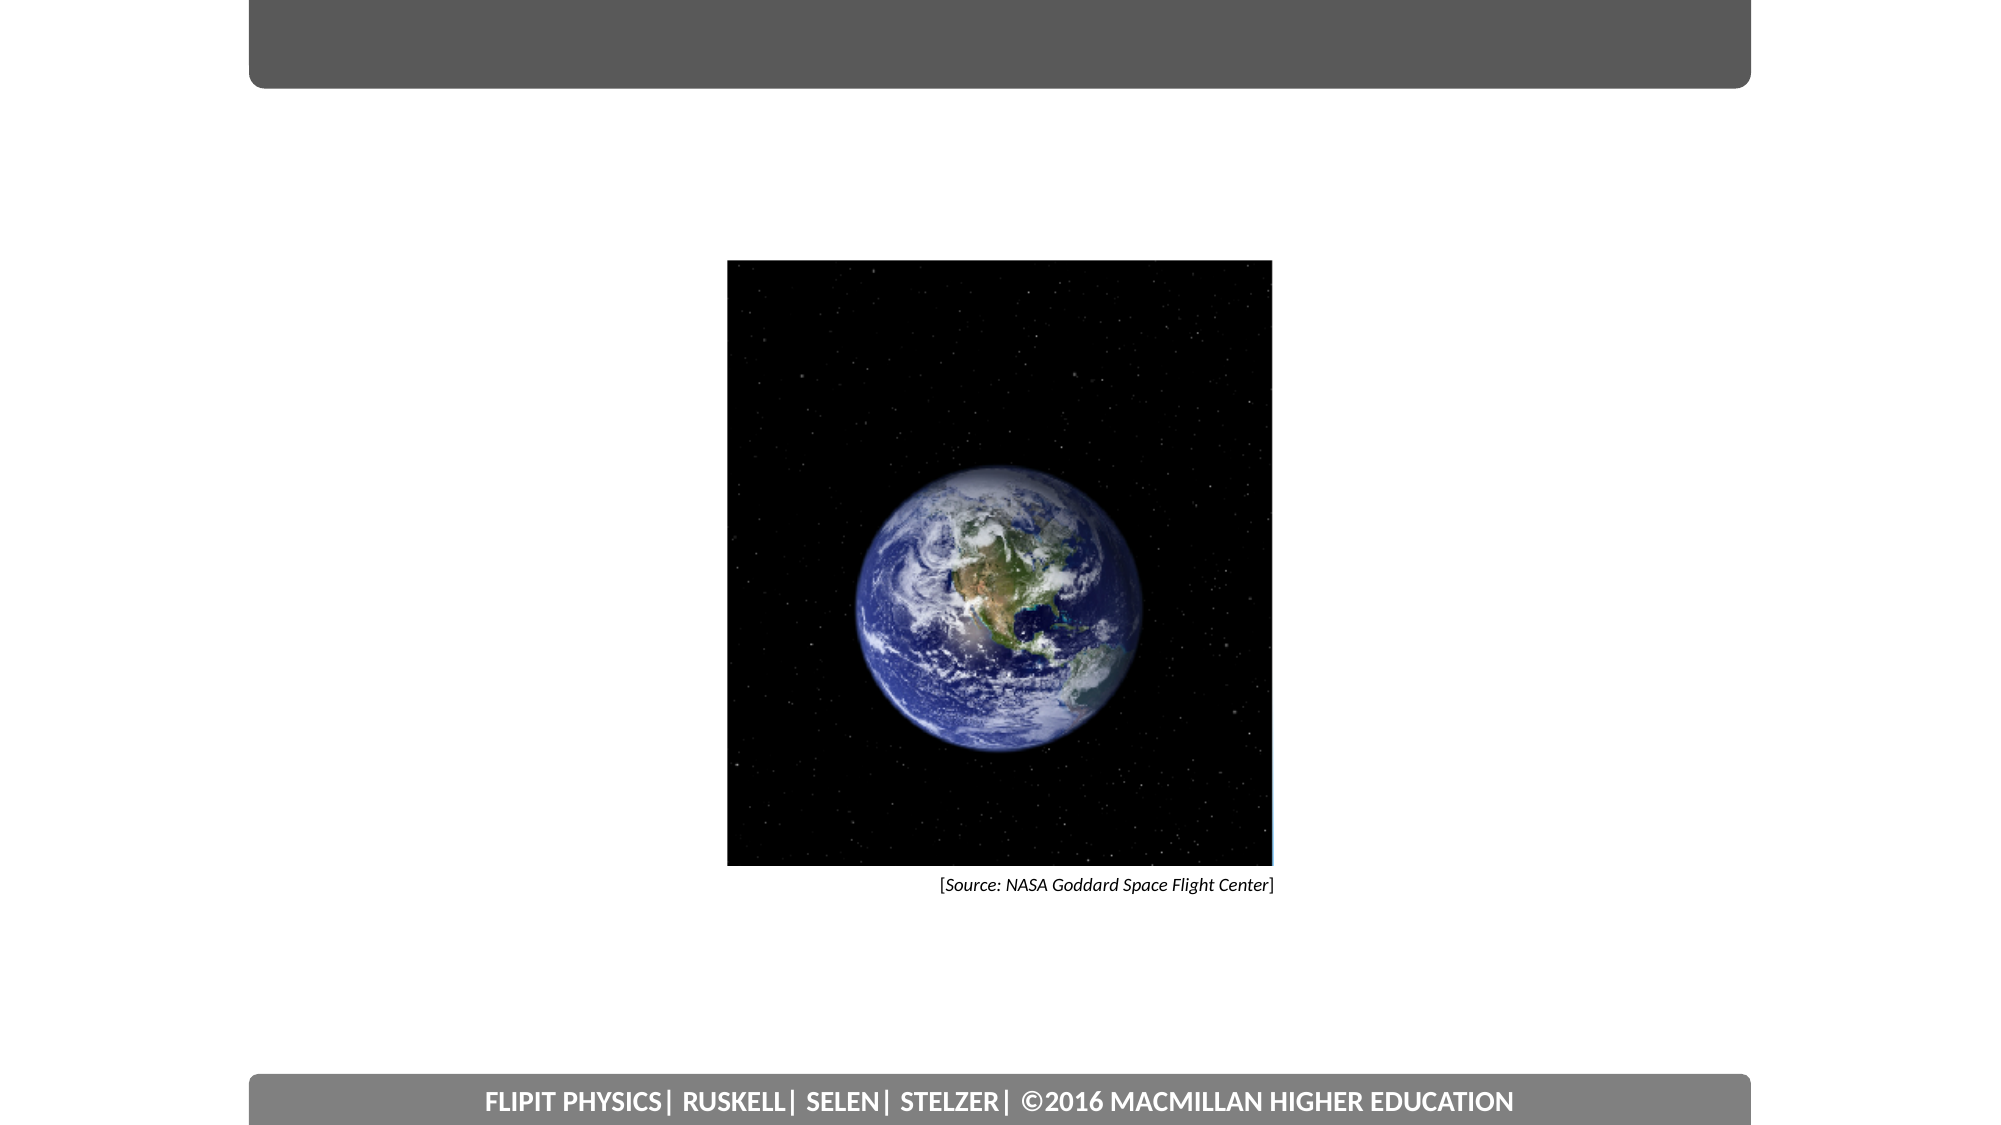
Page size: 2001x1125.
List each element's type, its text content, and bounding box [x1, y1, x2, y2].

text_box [249, 1074, 1750, 1125]
text_box [248, 0, 1752, 89]
picture [726, 259, 1274, 866]
text_box [Source: NASA Goddard Space Flight Center] [742, 865, 1289, 903]
